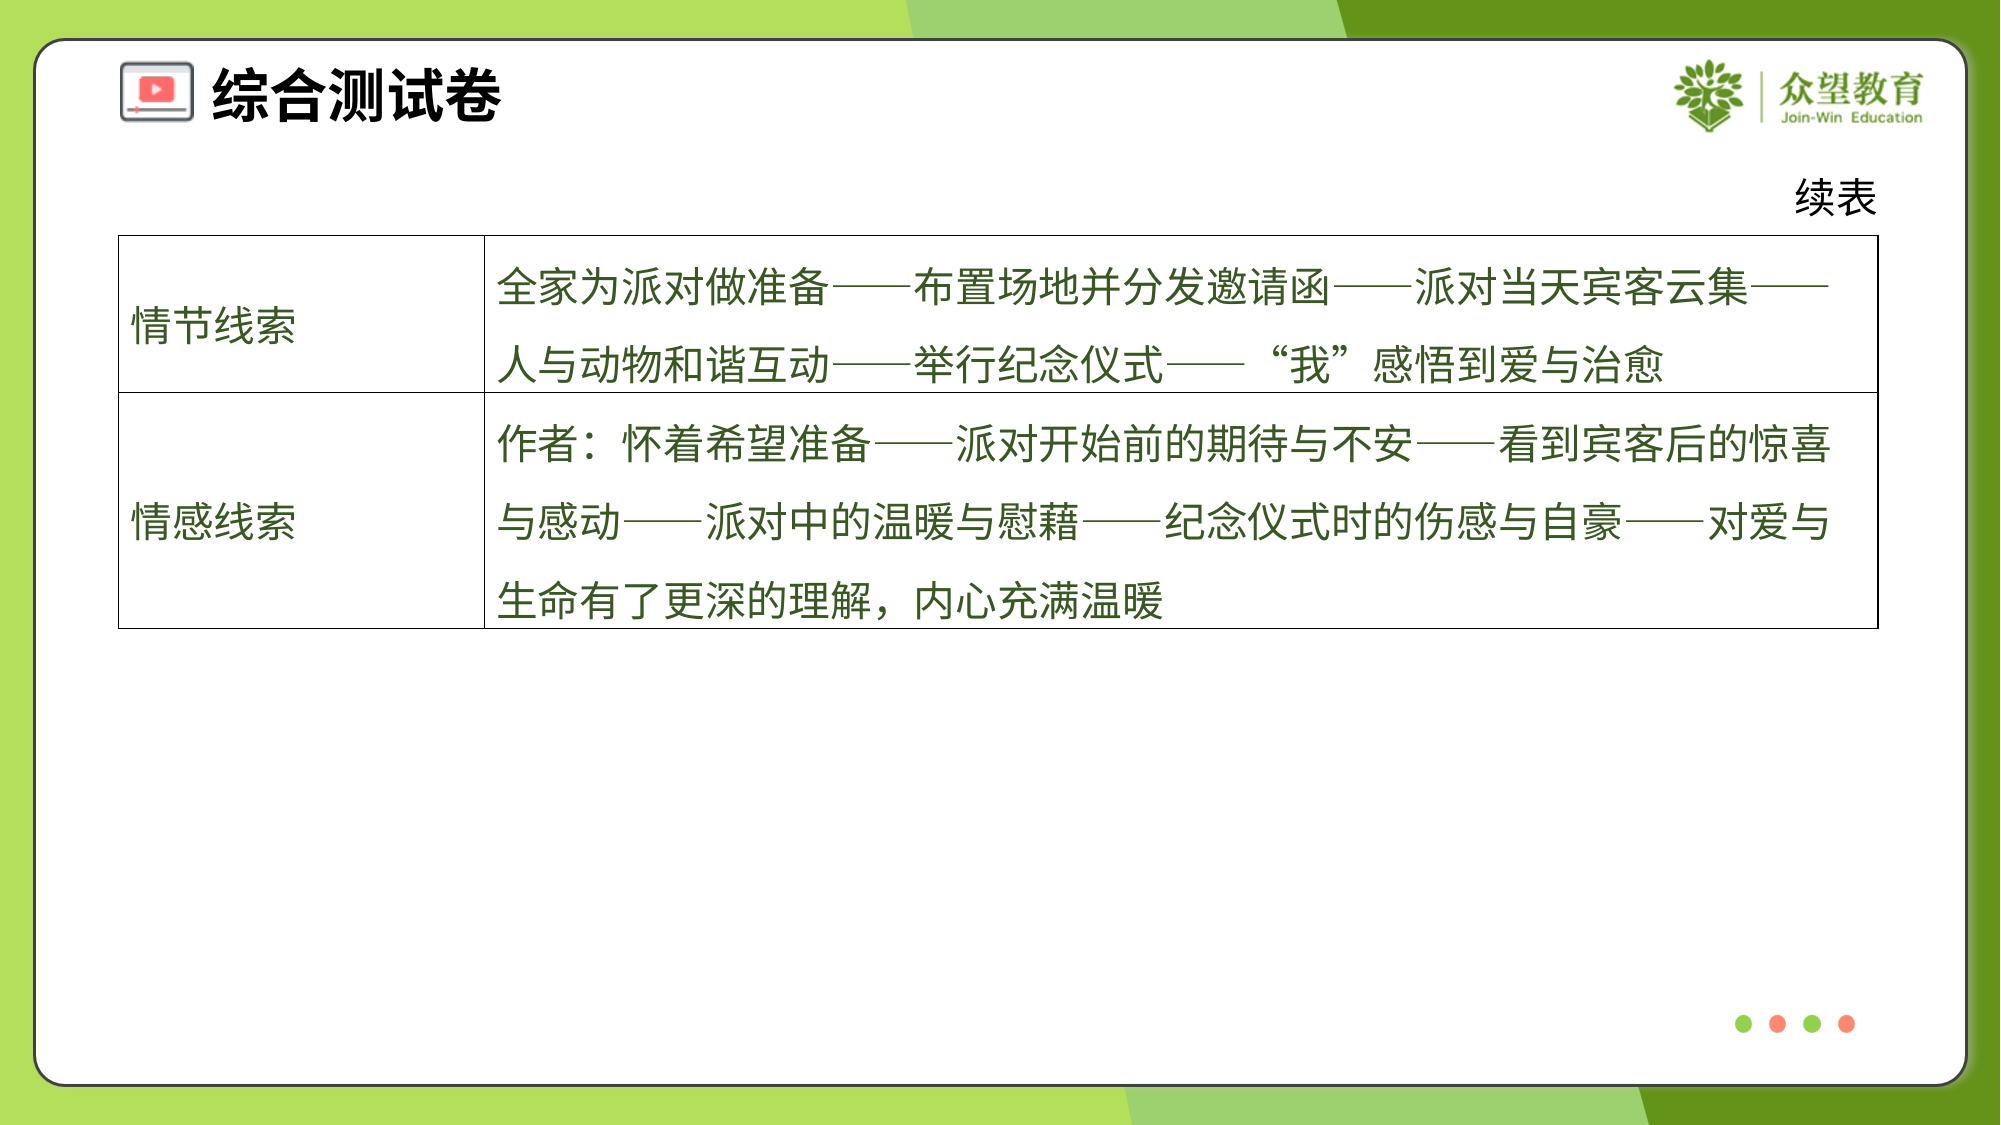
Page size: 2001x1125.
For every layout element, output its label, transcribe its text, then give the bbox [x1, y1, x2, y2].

text_box 续表 [1461, 146, 1878, 222]
table_header 情节线索 [119, 236, 484, 392]
table_cell 情感线索 [119, 393, 484, 628]
table_header 全家为派对做准备——布置场地并分发邀请函——派对当天宾客云集——人与动物和谐互动——举行纪念仪式——“我”感悟到爱与治愈 [485, 236, 1877, 392]
table_cell 作者：怀着希望准备——派对开始前的期待与不安——看到宾客后的惊喜与感动——派对中的温暖与慰藉——纪念仪式时的伤感与自豪——对爱与生命有了更深的理解，内心充满温暖 [485, 393, 1877, 628]
picture [0, 0, 2000, 1125]
